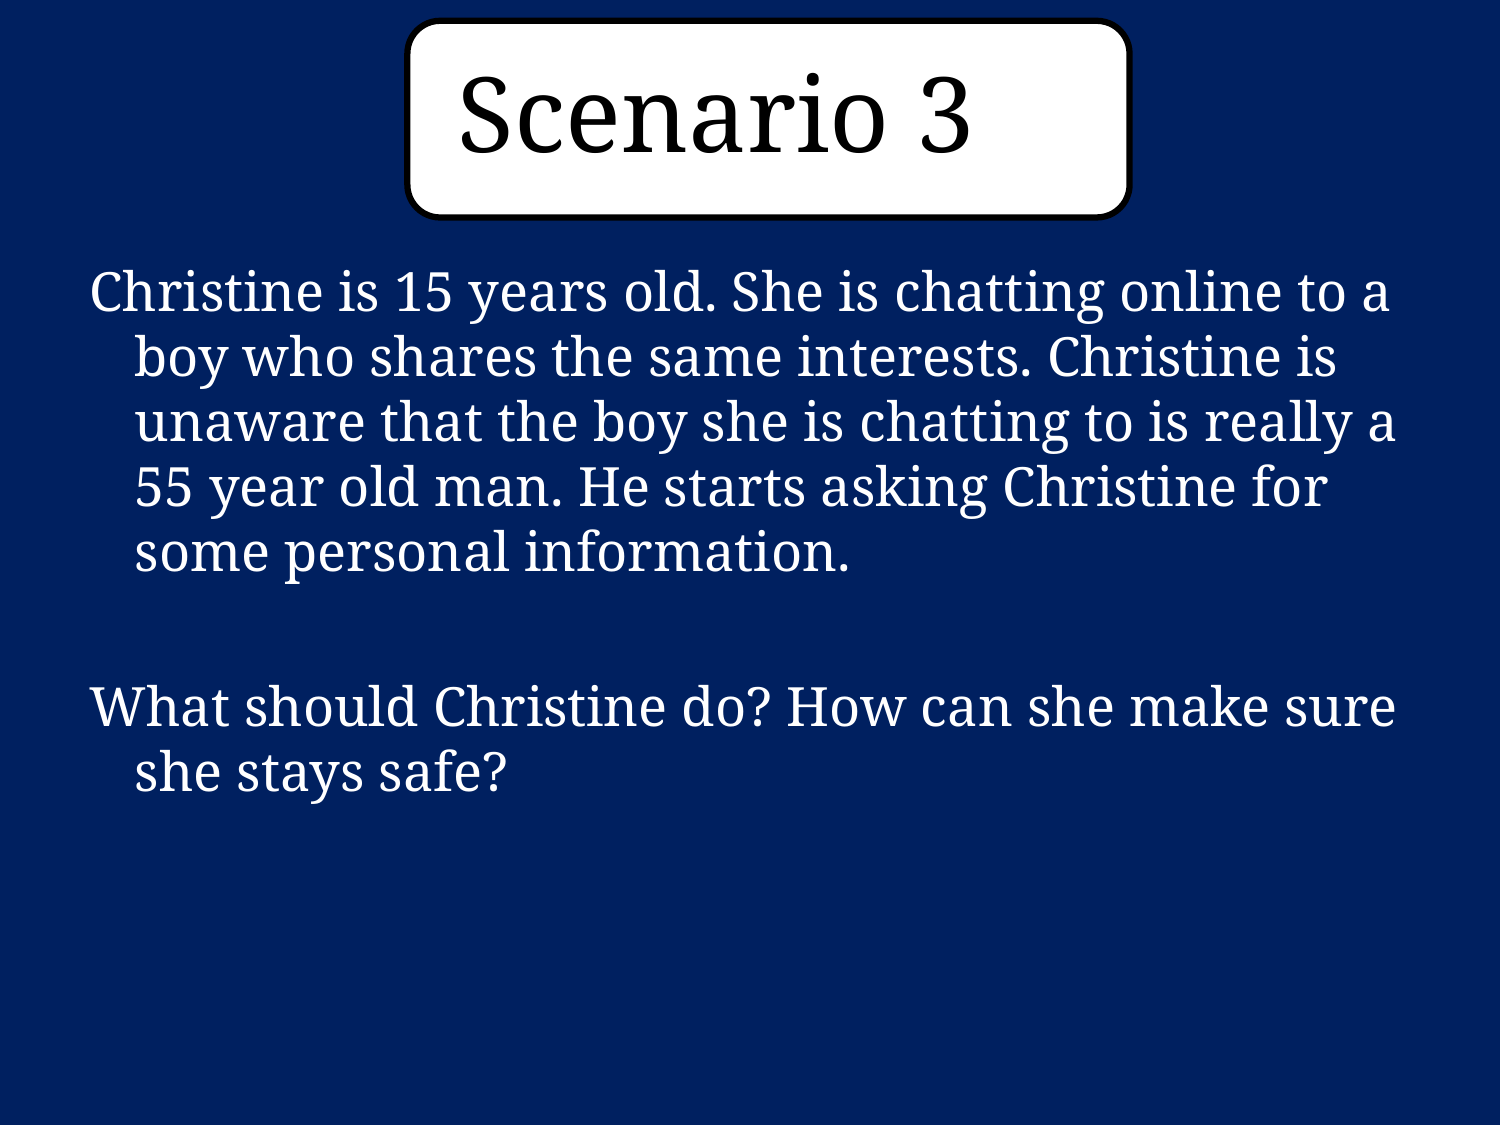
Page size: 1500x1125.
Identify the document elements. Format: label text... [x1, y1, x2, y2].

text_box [410, 22, 1128, 218]
list Christine is 15 years old. She is chatting online to a boy who shares the same interests. Christine is unaware that the boy she is chatting to is really a 55 year old man. He starts asking Christine for some personal information. What should Christine do? How can she make sure she stays safe? [75, 249, 1425, 1000]
